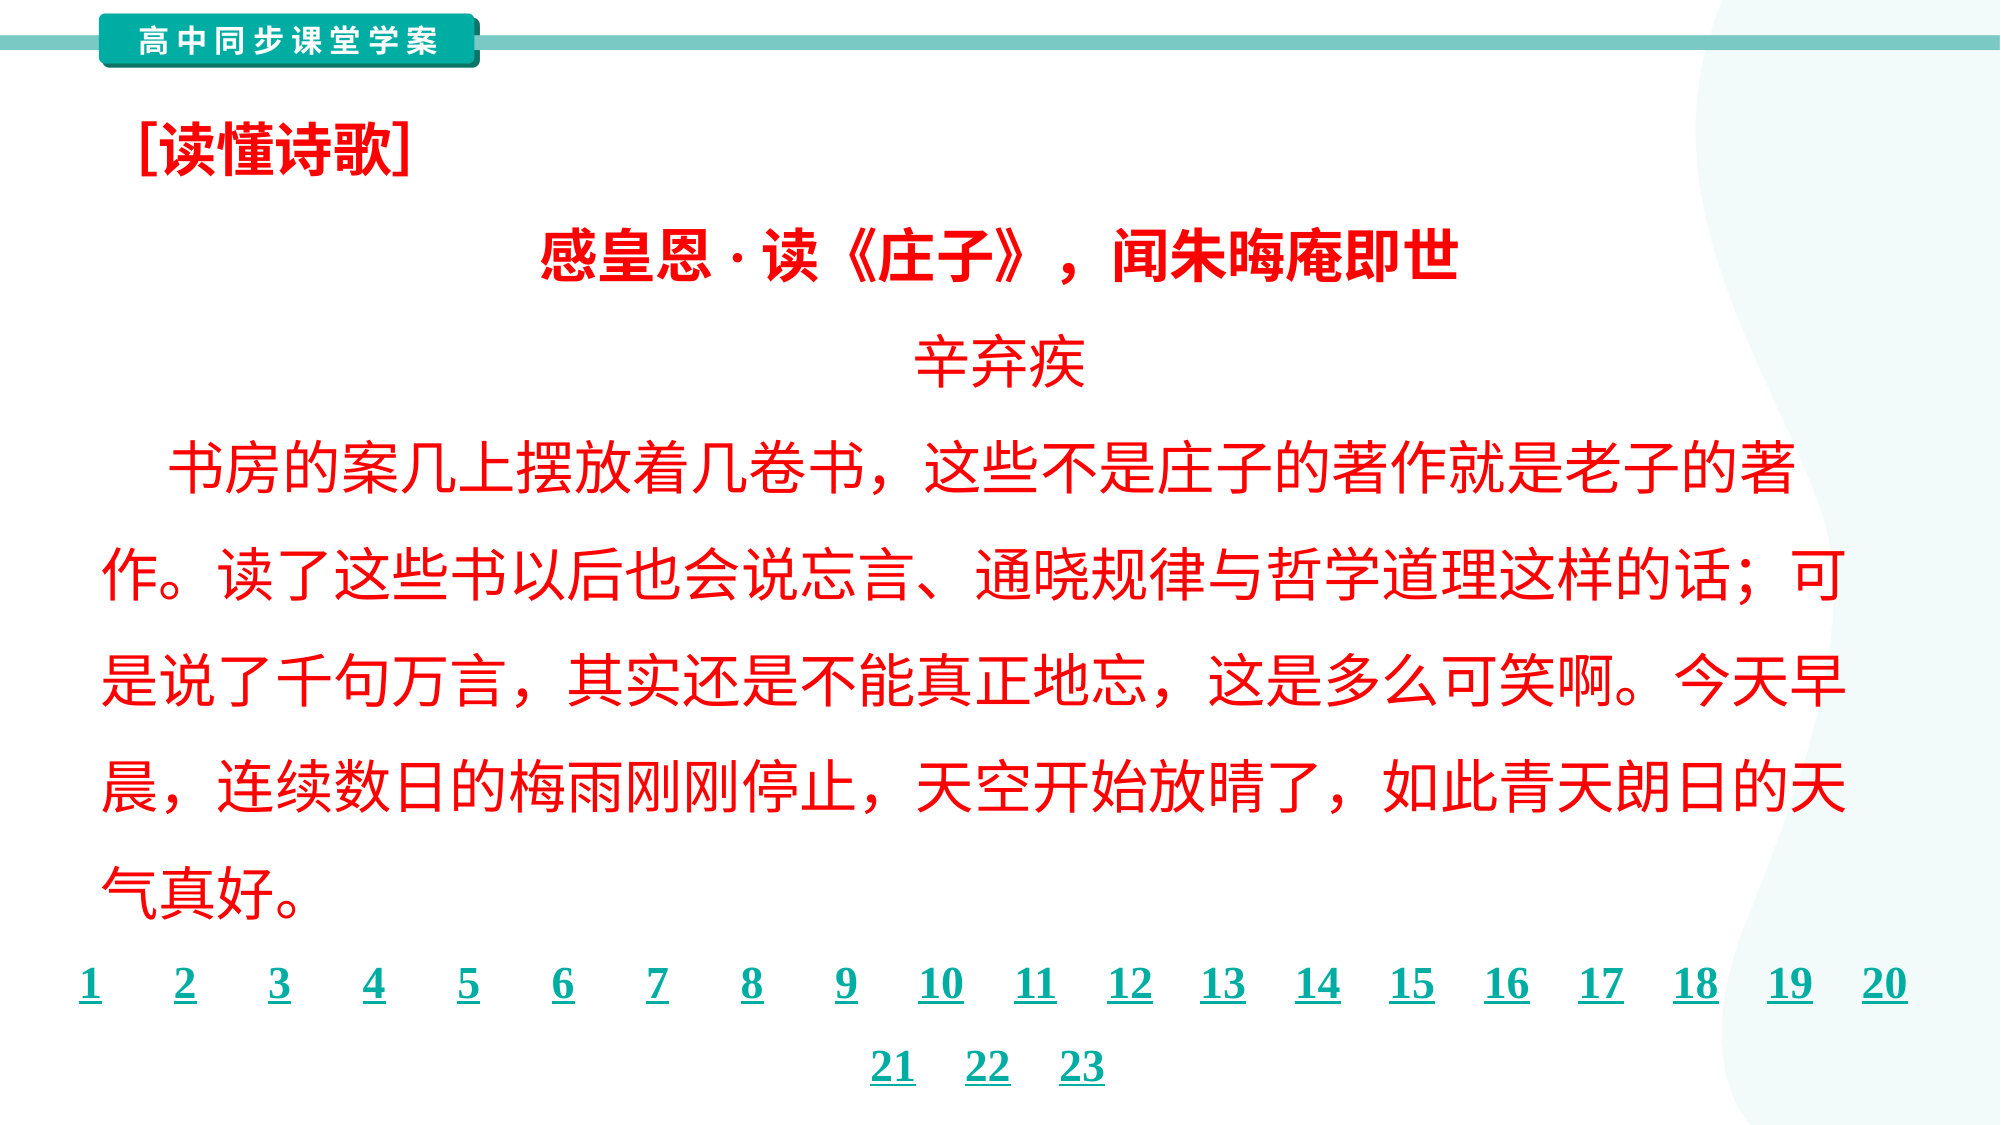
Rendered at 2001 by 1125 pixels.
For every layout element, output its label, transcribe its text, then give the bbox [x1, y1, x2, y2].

text_box ［读懂诗歌］ 感皇恩·读《庄子》，闻朱晦庵即世 辛弃疾 书房的案几上摆放着几卷书，这些不是庄子的著作就是老子的著 作。读了这些书以后也会说忘言、通晓规律与哲学道理这样的话；可 是说了千句万言，其实还是不能真正地忘，这是多么可笑啊。今天早 晨，连续数日的梅雨刚刚停止，天空开始放晴了，如此青天朗日的天 气真好。 [100, 76, 1899, 927]
picture [0, 0, 2000, 1125]
